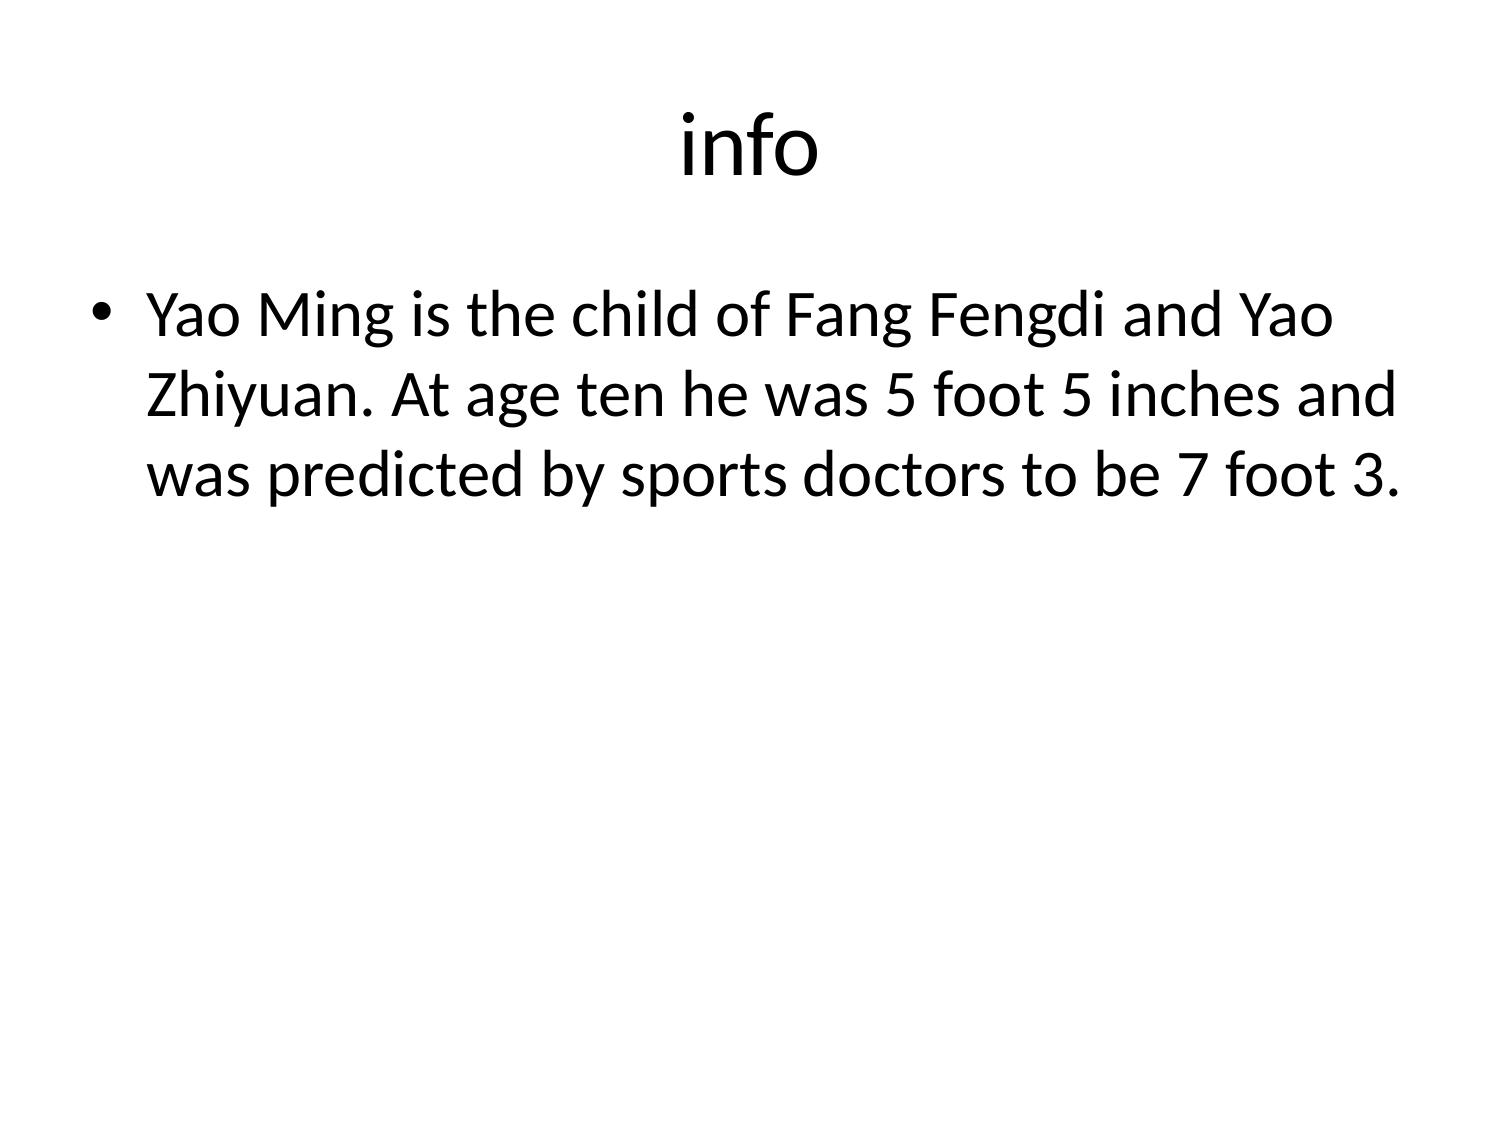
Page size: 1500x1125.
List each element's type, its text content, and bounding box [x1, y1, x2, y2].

title info [75, 45, 1425, 233]
list Yao Ming is the child of Fang Fengdi and Yao Zhiyuan. At age ten he was 5 foot 5 inches and was predicted by sports doctors to be 7 foot 3. [75, 262, 1425, 1005]
